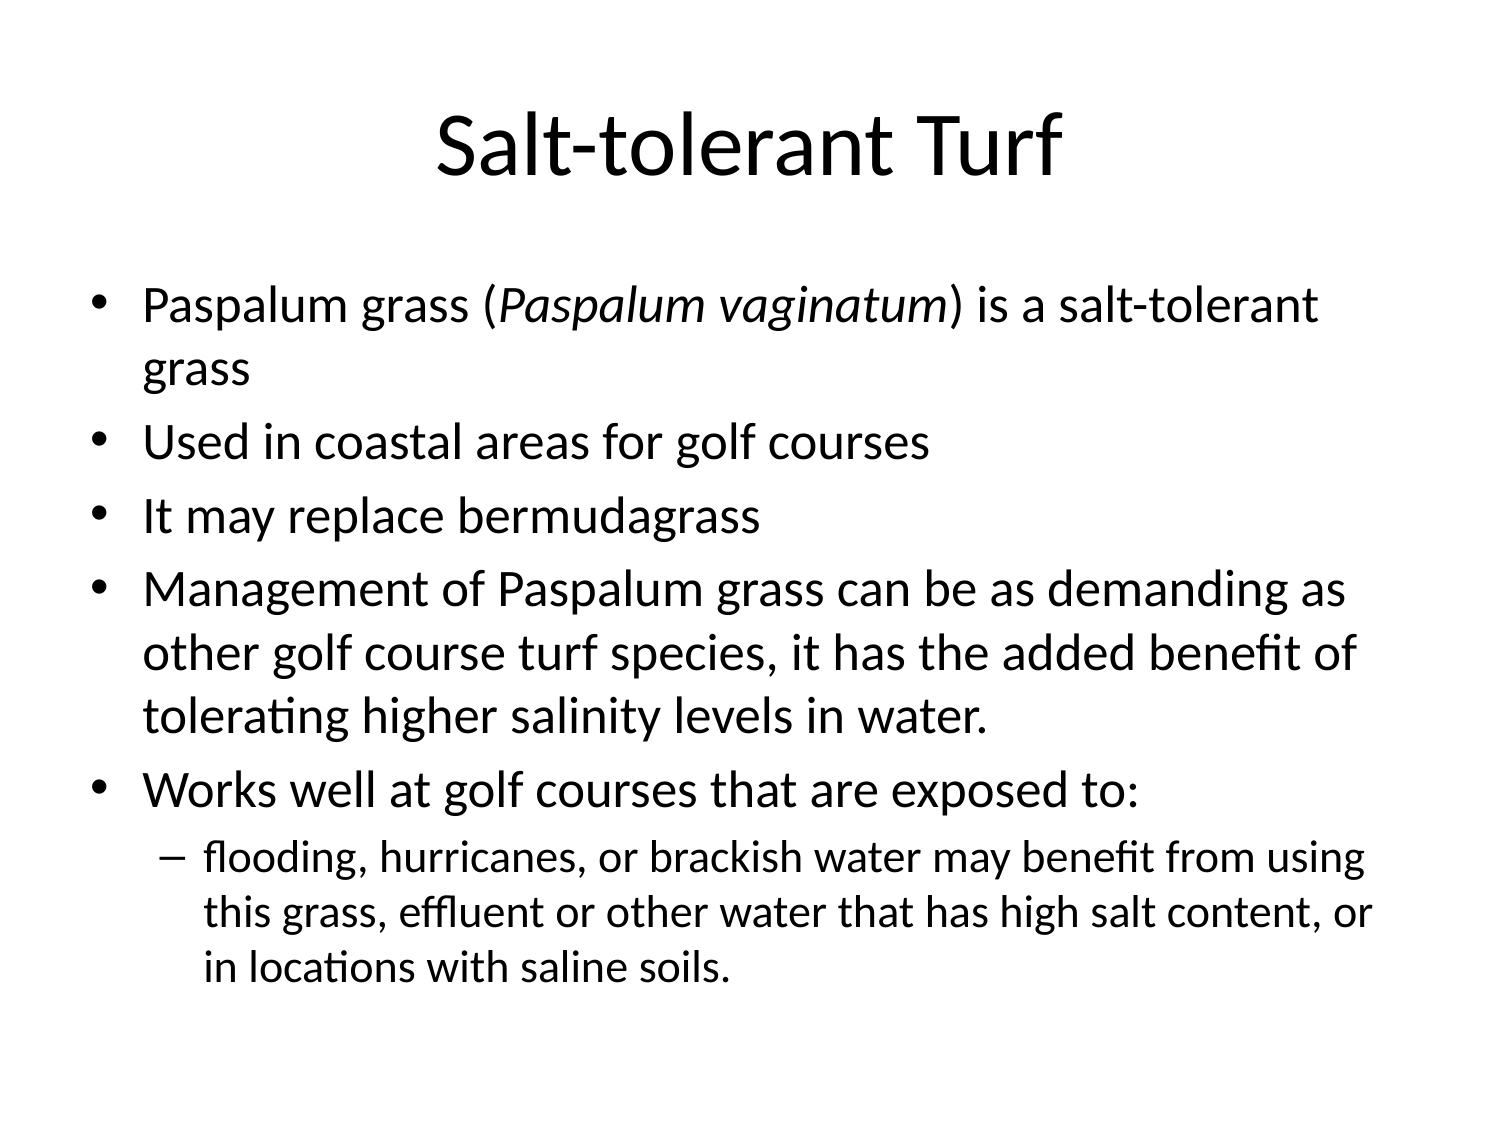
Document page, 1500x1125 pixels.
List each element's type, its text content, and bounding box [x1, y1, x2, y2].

list Paspalum grass (Paspalum vaginatum) is a salt-tolerant grass Used in coastal areas for golf courses It may replace bermudagrass Management of Paspalum grass can be as demanding as other golf course turf species, it has the added benefit of tolerating higher salinity levels in water. Works well at golf courses that are exposed to: flooding, hurricanes, or brackish water may benefit from using this grass, effluent or other water that has high salt content, or in locations with saline soils. [75, 262, 1425, 1005]
title Salt-tolerant Turf [75, 45, 1425, 233]
